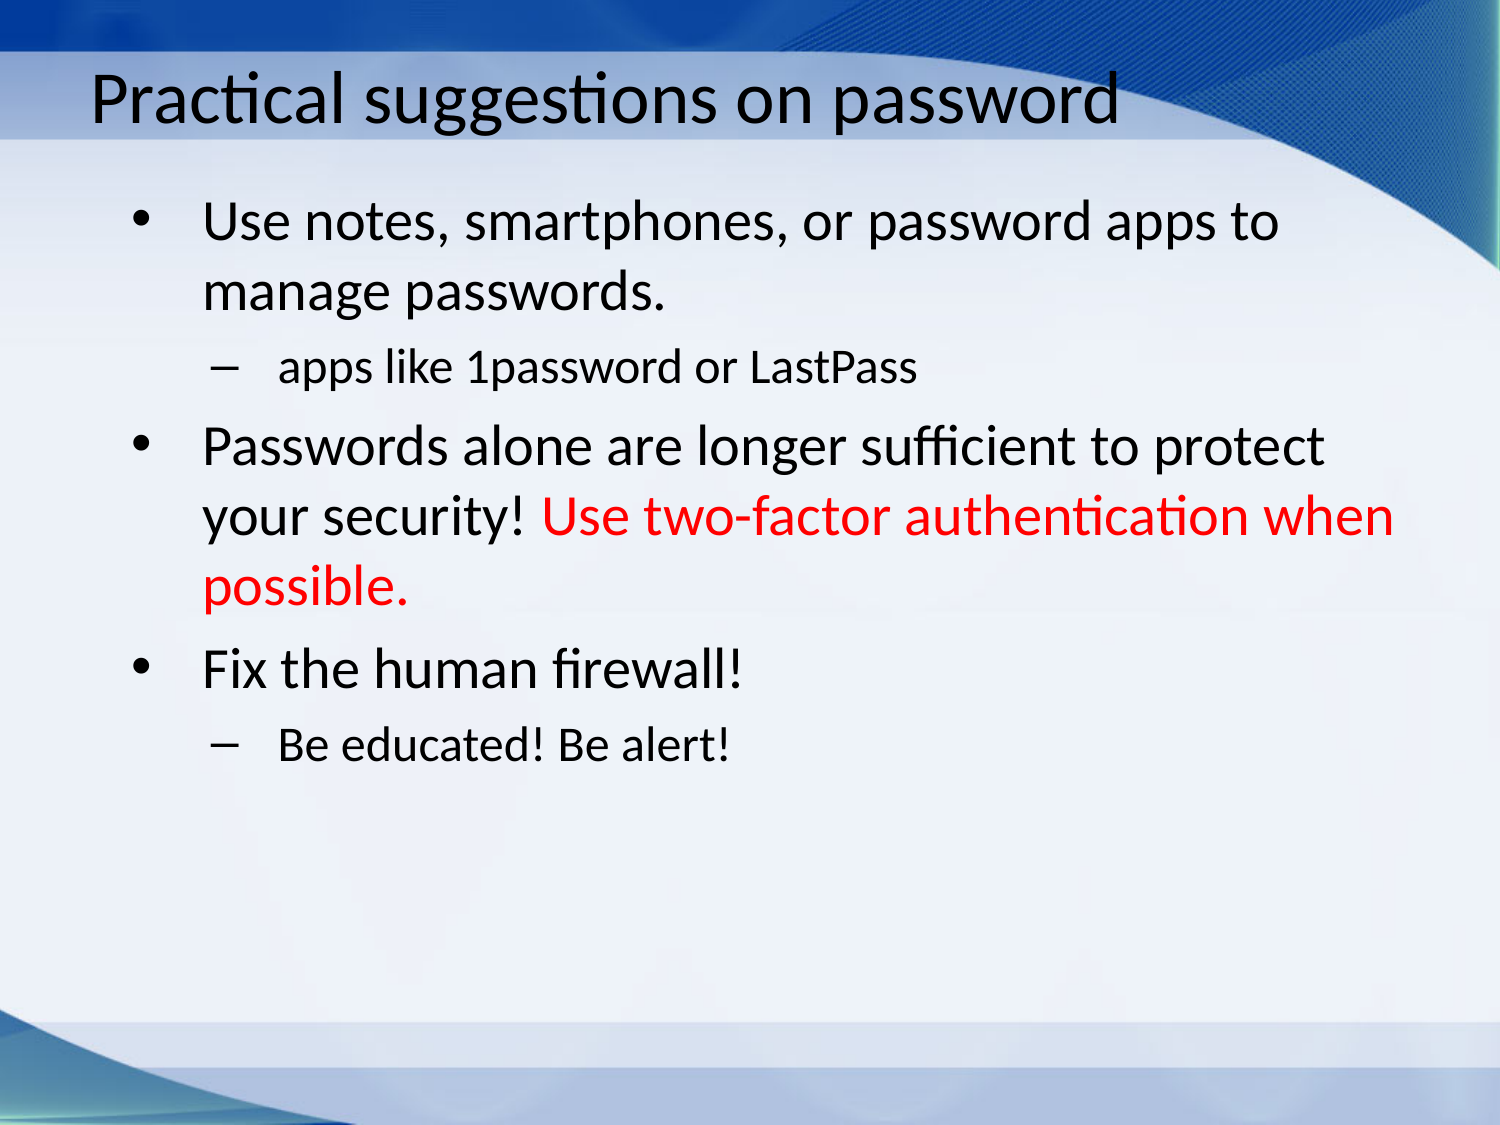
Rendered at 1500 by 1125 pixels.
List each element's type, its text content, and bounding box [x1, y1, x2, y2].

list Use notes, smartphones, or password apps to manage passwords. apps like 1password or LastPass Passwords alone are longer sufficient to protect your security! Use two-factor authentication when possible. Fix the human firewall! Be educated! Be alert! [112, 174, 1438, 1100]
picture [0, 0, 1500, 1125]
title Practical suggestions on password [75, 0, 1425, 188]
